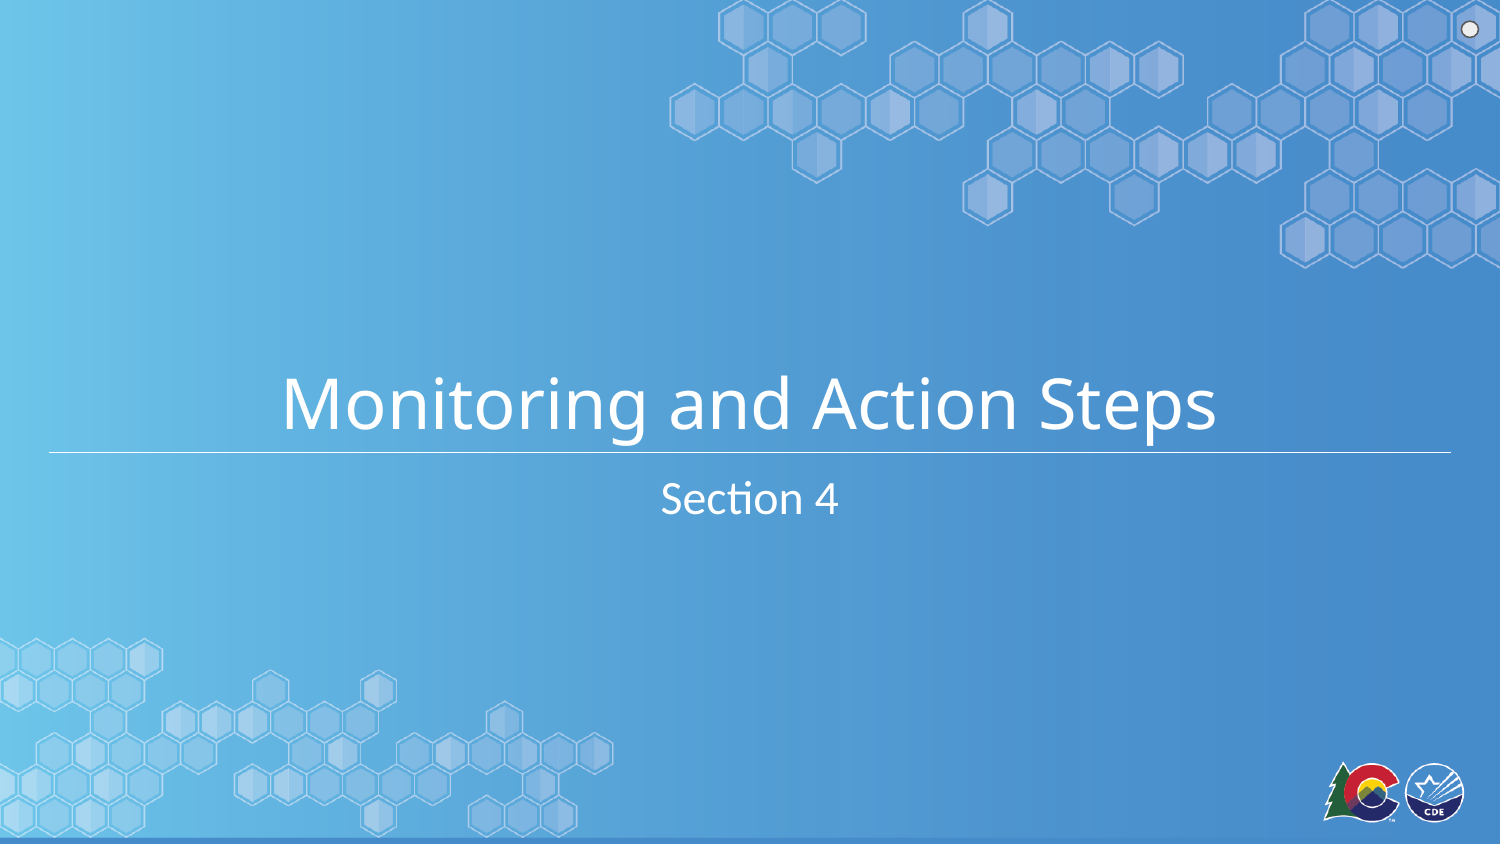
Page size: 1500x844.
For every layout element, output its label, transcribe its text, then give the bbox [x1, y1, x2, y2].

subtitle Section 4 [51, 466, 1449, 597]
text_box [1461, 21, 1479, 38]
picture [0, 0, 1500, 844]
title Monitoring and Action Steps [51, 122, 1449, 459]
